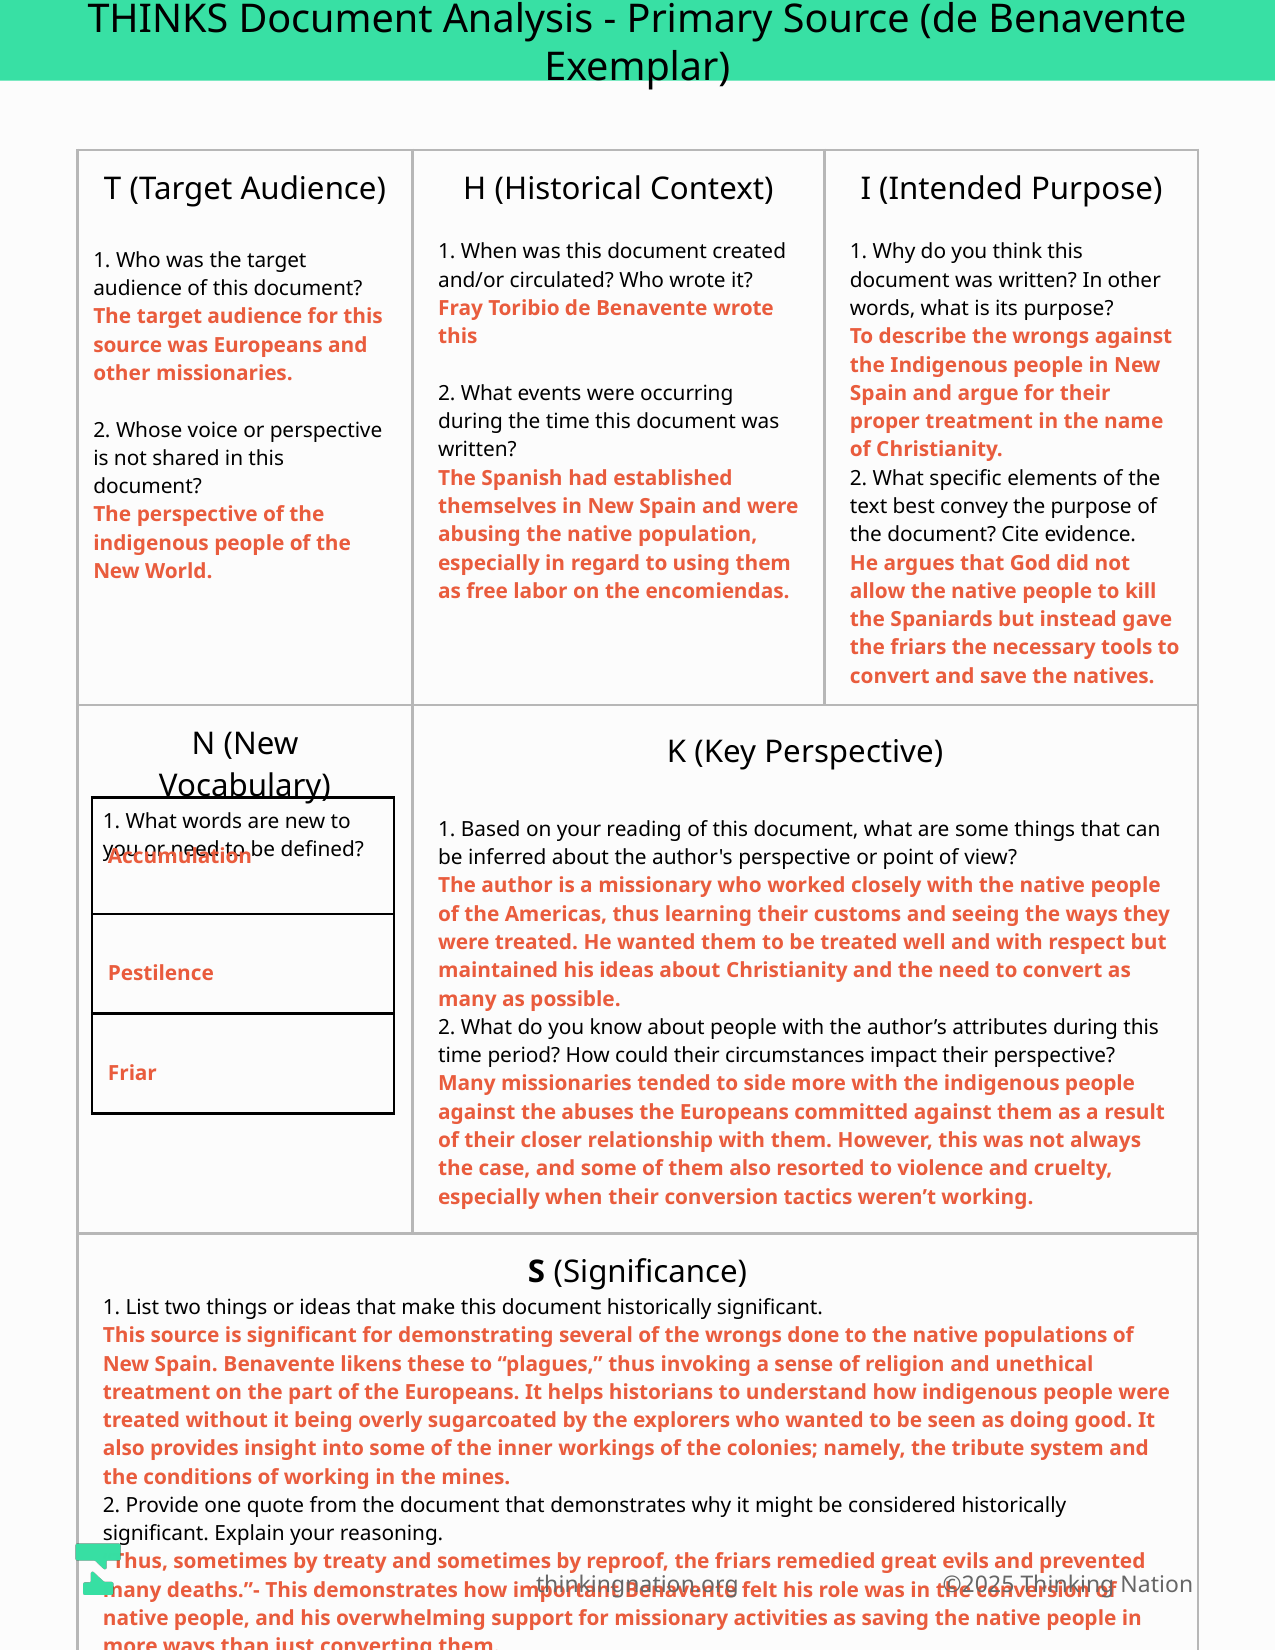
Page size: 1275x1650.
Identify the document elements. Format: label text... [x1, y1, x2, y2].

text_box ©2025 Thinking Nation [907, 1553, 1210, 1605]
table_header H (Historical Context) 1. When was this document created and/or circulated? Who wrote it? Fray Toribio de Benavente wrote this 2. What events were occurring during the time this document was written? The Spanish had established themselves in New Spain and were abusing the native population, especially in regard to using them as free labor on the encomiendas. [414, 151, 823, 704]
picture [62, 1533, 134, 1605]
table_cell N (New Vocabulary) 1. What words are new to you or need to be defined? [79, 706, 411, 1232]
text_box thinkingnation.org [486, 1553, 789, 1605]
table_header T (Target Audience) 1. Who was the target audience of this document? The target audience for this source was Europeans and other missionaries. 2. Whose voice or perspective is not shared in this document? The perspective of the indigenous people of the New World. [79, 151, 411, 704]
table_header I (Intended Purpose) 1. Why do you think this document was written? In other words, what is its purpose? To describe the wrongs against the Indigenous people in New Spain and argue for their proper treatment in the name of Christianity. 2. What specific elements of the text best convey the purpose of the document? Cite evidence. He argues that God did not allow the native people to kill the Spaniards but instead gave the friars the necessary tools to convert and save the natives. [826, 151, 1197, 704]
table_cell Pestilence [93, 915, 393, 1012]
text_box THINKS Document Analysis - Primary Source (de Benavente Exemplar) [0, 0, 1275, 81]
table_cell Friar [93, 1015, 393, 1112]
table_header Accumulation [93, 799, 393, 913]
table_cell K (Key Perspective) 1. Based on your reading of this document, what are some things that can be inferred about the author's perspective or point of view? The author is a missionary who worked closely with the native people of the Americas, thus learning their customs and seeing the ways they were treated. He wanted them to be treated well and with respect but maintained his ideas about Christianity and the need to convert as many as possible. 2. What do you know about people with the author’s attributes during this time period? How could their circumstances impact their perspective? Many missionaries tended to side more with the indigenous people against the abuses the Europeans committed against them as a result of their closer relationship with them. However, this was not always the case, and some of them also resorted to violence and cruelty, especially when their conversion tactics weren’t working. [414, 706, 1197, 1232]
table_cell S (Significance) 1. List two things or ideas that make this document historically significant. This source is significant for demonstrating several of the wrongs done to the native populations of New Spain. Benavente likens these to “plagues,” thus invoking a sense of religion and unethical treatment on the part of the Europeans. It helps historians to understand how indigenous people were treated without it being overly sugarcoated by the explorers who wanted to be seen as doing good. It also provides insight into some of the inner workings of the colonies; namely, the tribute system and the conditions of working in the mines. 2. Provide one quote from the document that demonstrates why it might be considered historically significant. Explain your reasoning. “Thus, sometimes by treaty and sometimes by reproof, the friars remedied great evils and prevented many deaths.”- This demonstrates how important Benavente felt his role was in the conversion of native people, and his overwhelming support for missionary activities as saving the native people in more ways than just converting them. [79, 1235, 1197, 1650]
